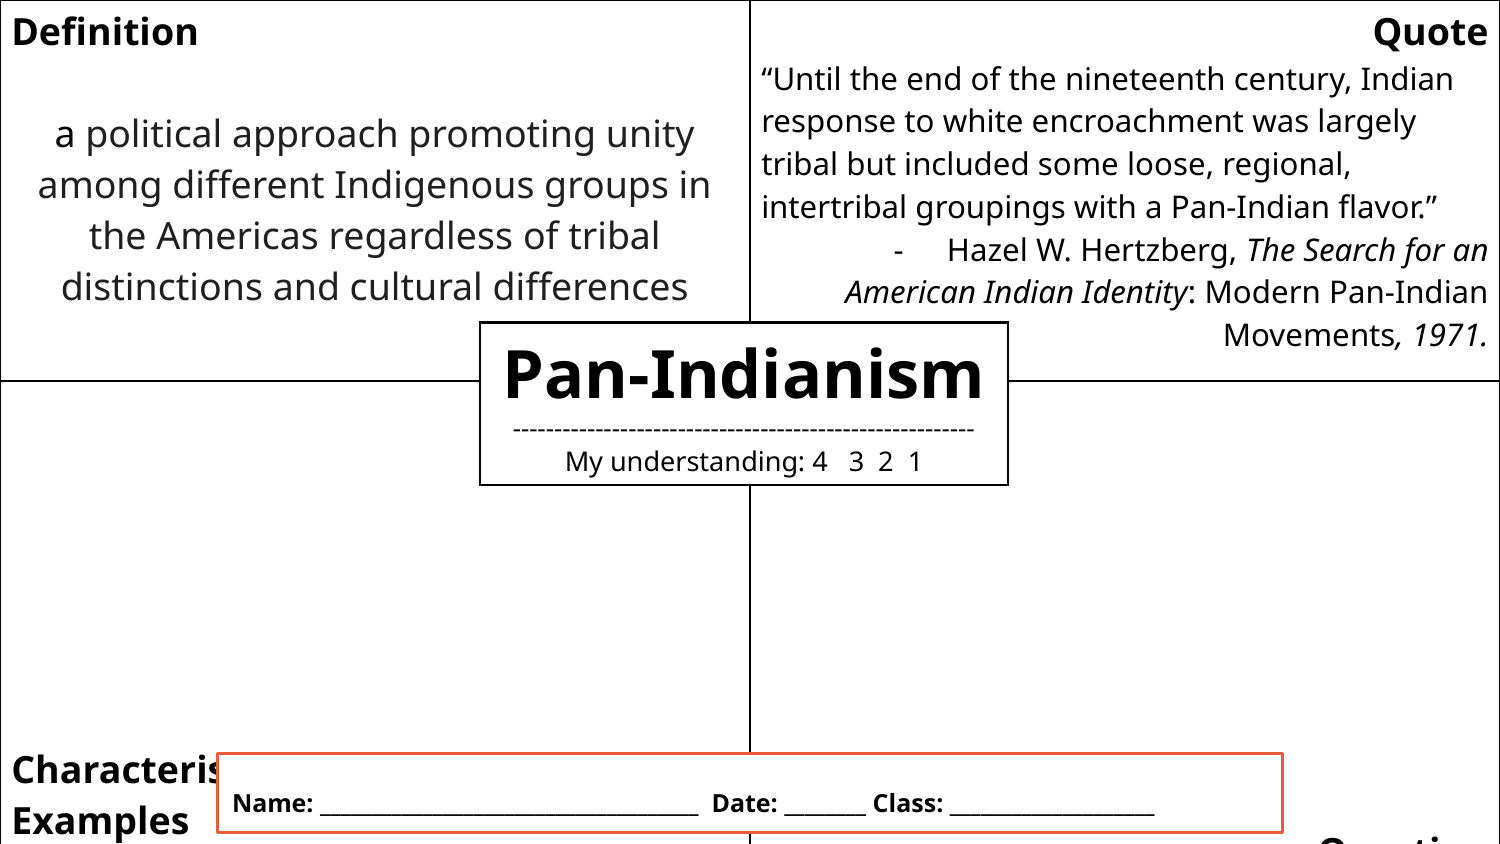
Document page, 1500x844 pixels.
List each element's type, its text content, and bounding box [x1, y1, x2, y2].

table_cell Characteristics/ Examples [1, 382, 749, 844]
table_cell Question [751, 382, 1499, 844]
table_header Definition a political approach promoting unity among different Indigenous groups in the Americas regardless of tribal distinctions and cultural differences [1, 1, 749, 380]
text_box Name: _____________________________________ Date: ________ Class: ____________________ [217, 753, 1283, 833]
text_box Pan-Indianism -------------------------------------------------------- My understanding: 4 3 2 1 [480, 322, 1008, 486]
table_header Quote “Until the end of the nineteenth century, Indian response to white encroachment was largely tribal but included some loose, regional, intertribal groupings with a Pan-Indian flavor.” Hazel W. Hertzberg, The Search for an American Indian Identity: Modern Pan-Indian Movements, 1971. [751, 1, 1499, 380]
